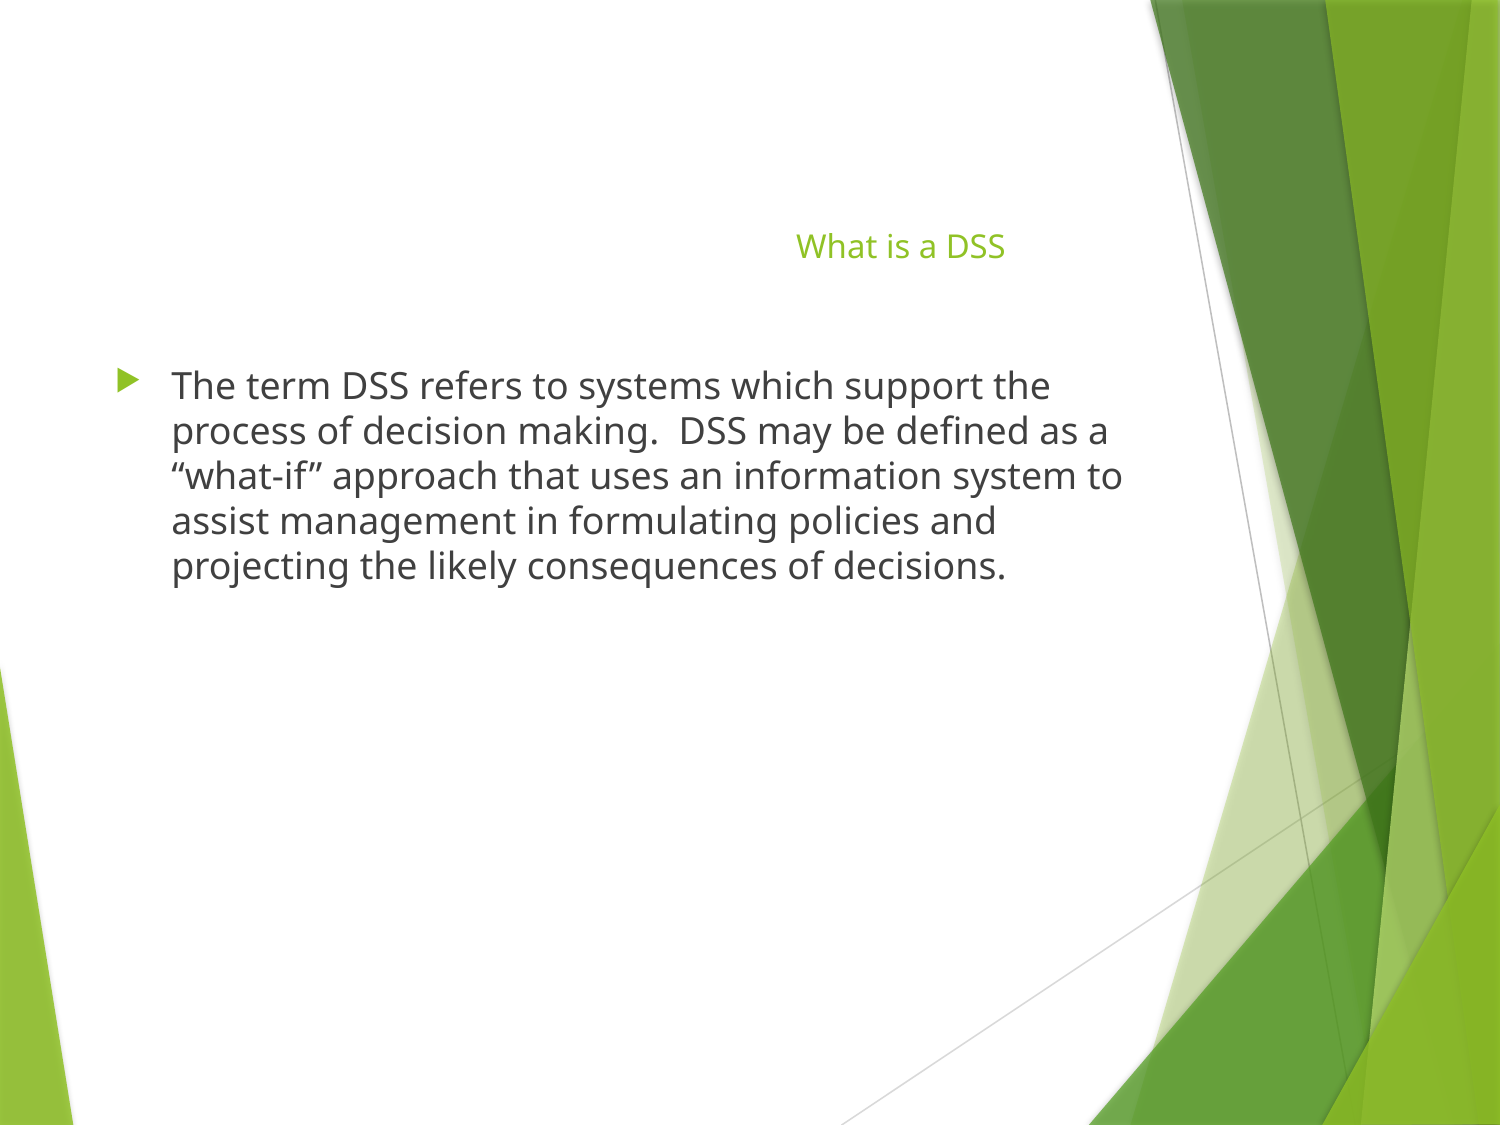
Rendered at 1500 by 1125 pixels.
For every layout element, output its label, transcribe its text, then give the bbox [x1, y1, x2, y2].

list The term DSS refers to systems which support the process of decision making. DSS may be defined as a “what-if” approach that uses an information system to assist management in formulating policies and projecting the likely consequences of decisions. [99, 354, 1142, 992]
title What is a DSS [99, 99, 1142, 317]
